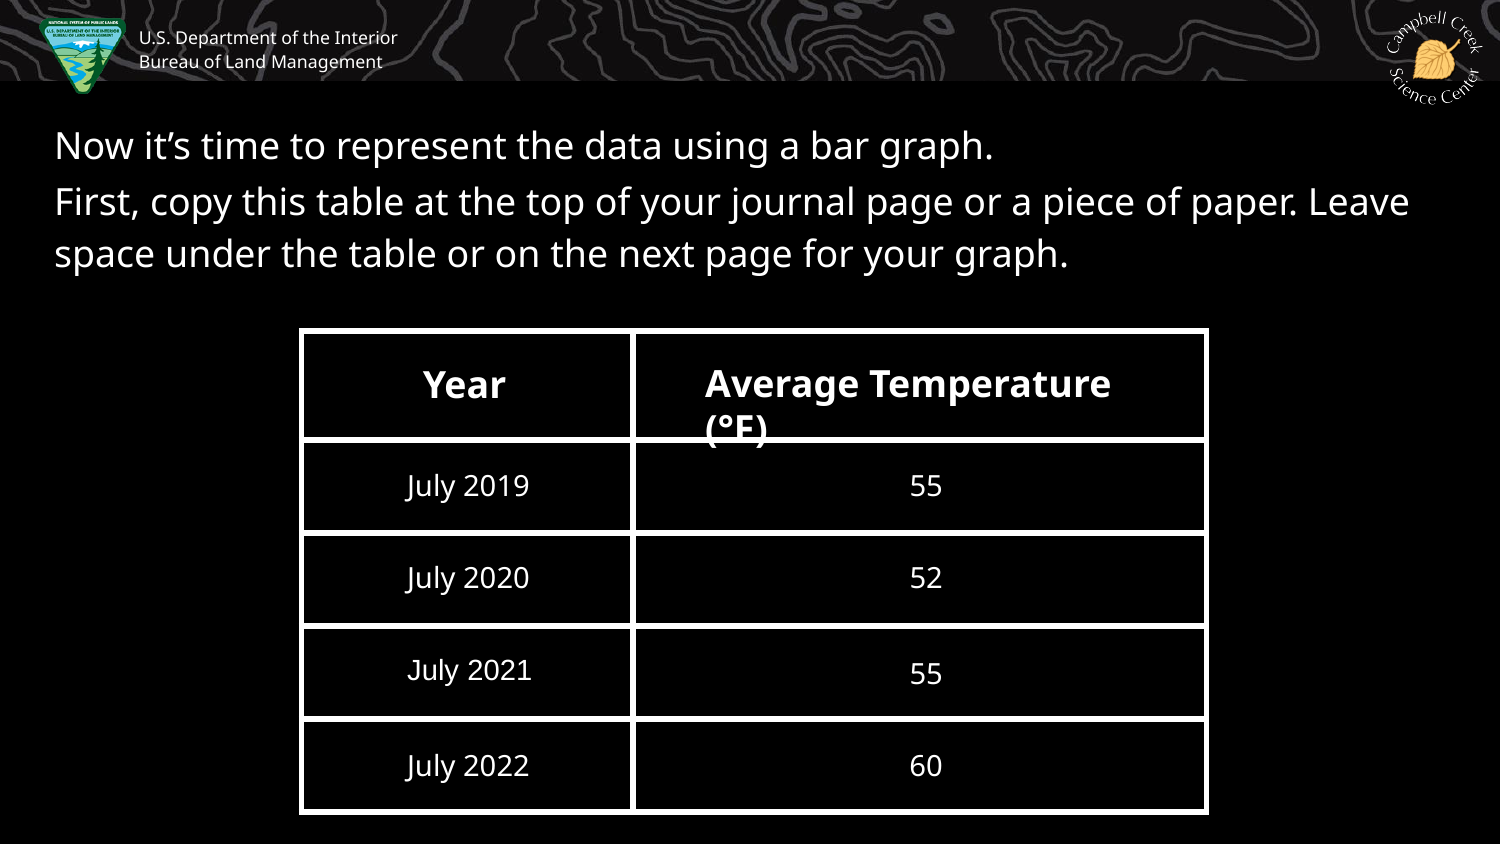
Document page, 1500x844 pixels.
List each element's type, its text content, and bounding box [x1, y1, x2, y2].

text_box July 2022 [392, 739, 559, 790]
text_box 52 [894, 552, 984, 602]
table_cell [636, 722, 1204, 809]
table_header [304, 334, 630, 437]
table_cell [304, 629, 630, 716]
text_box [0, 0, 1500, 105]
text_box July 2020 [392, 552, 582, 602]
table_cell [304, 443, 630, 530]
text_box 55 [894, 460, 984, 510]
text_box July 2019 [392, 460, 582, 545]
text_box 60 [894, 739, 981, 790]
list First, copy this table at the top of your journal page or a piece of paper. Leave space under the table or on the next page for your graph. [39, 156, 1466, 830]
table_cell [304, 722, 630, 809]
text_box 55 [894, 647, 984, 698]
title Now it’s time to represent the data using a bar graph. [39, 113, 1449, 156]
text_box July 2021 [392, 644, 559, 729]
text_box Year [408, 353, 553, 448]
table_header [636, 334, 1204, 437]
text_box Average Temperature (°F) [690, 352, 1185, 493]
table_cell [636, 443, 1204, 530]
table_cell [304, 536, 630, 623]
table_cell [636, 629, 1204, 716]
table_cell [636, 536, 1204, 623]
